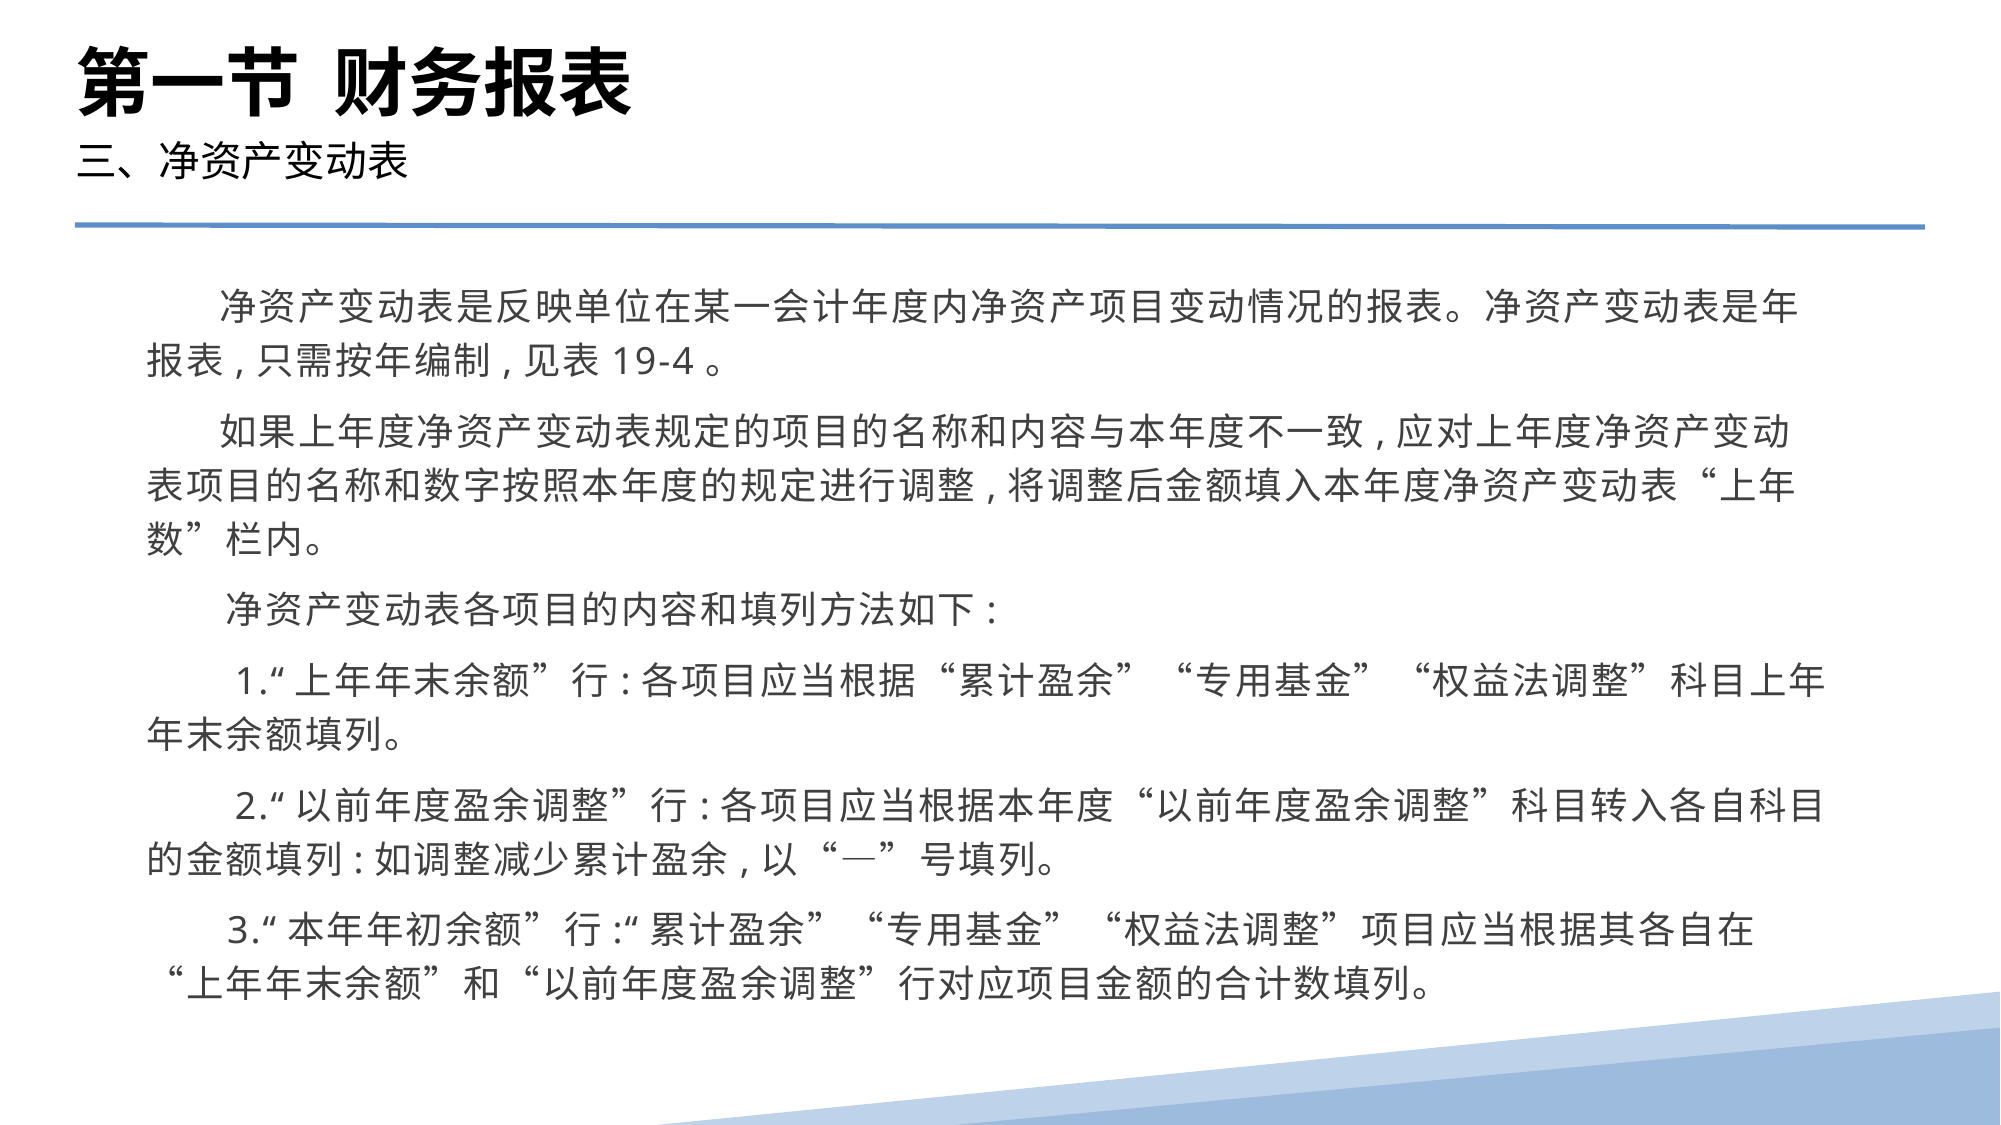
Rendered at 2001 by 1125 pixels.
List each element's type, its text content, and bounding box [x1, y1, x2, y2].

text_box 三、净资产变动表 [75, 124, 1925, 200]
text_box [74, 224, 1925, 228]
text_box 第一节 财务报表 [75, 24, 1925, 124]
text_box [656, 991, 2000, 1125]
text_box 净资产变动表是反映单位在某一会计年度内净资产项目变动情况的报表。净资产变动表是年报表,只需按年编制,见表19-4。 如果上年度净资产变动表规定的项目的名称和内容与本年度不一致,应对上年度净资产变动表项目的名称和数字按照本年度的规定进行调整,将调整后金额填入本年度净资产变动表“上年数”栏内。 净资产变动表各项目的内容和填列方法如下: 1.“上年年末余额”行:各项目应当根据“累计盈余”“专用基金”“权益法调整”科目上年年末余额填列。 2.“以前年度盈余调整”行:各项目应当根据本年度“以前年度盈余调整”科目转入各自科目的金额填列:如调整减少累计盈余,以“—”号填列。 3.“本年年初余额”行:“累计盈余”“专用基金”“权益法调整”项目应当根据其各自在“上年年末余额”和“以前年度盈余调整”行对应项目金额的合计数填列。 [136, 252, 1843, 1028]
